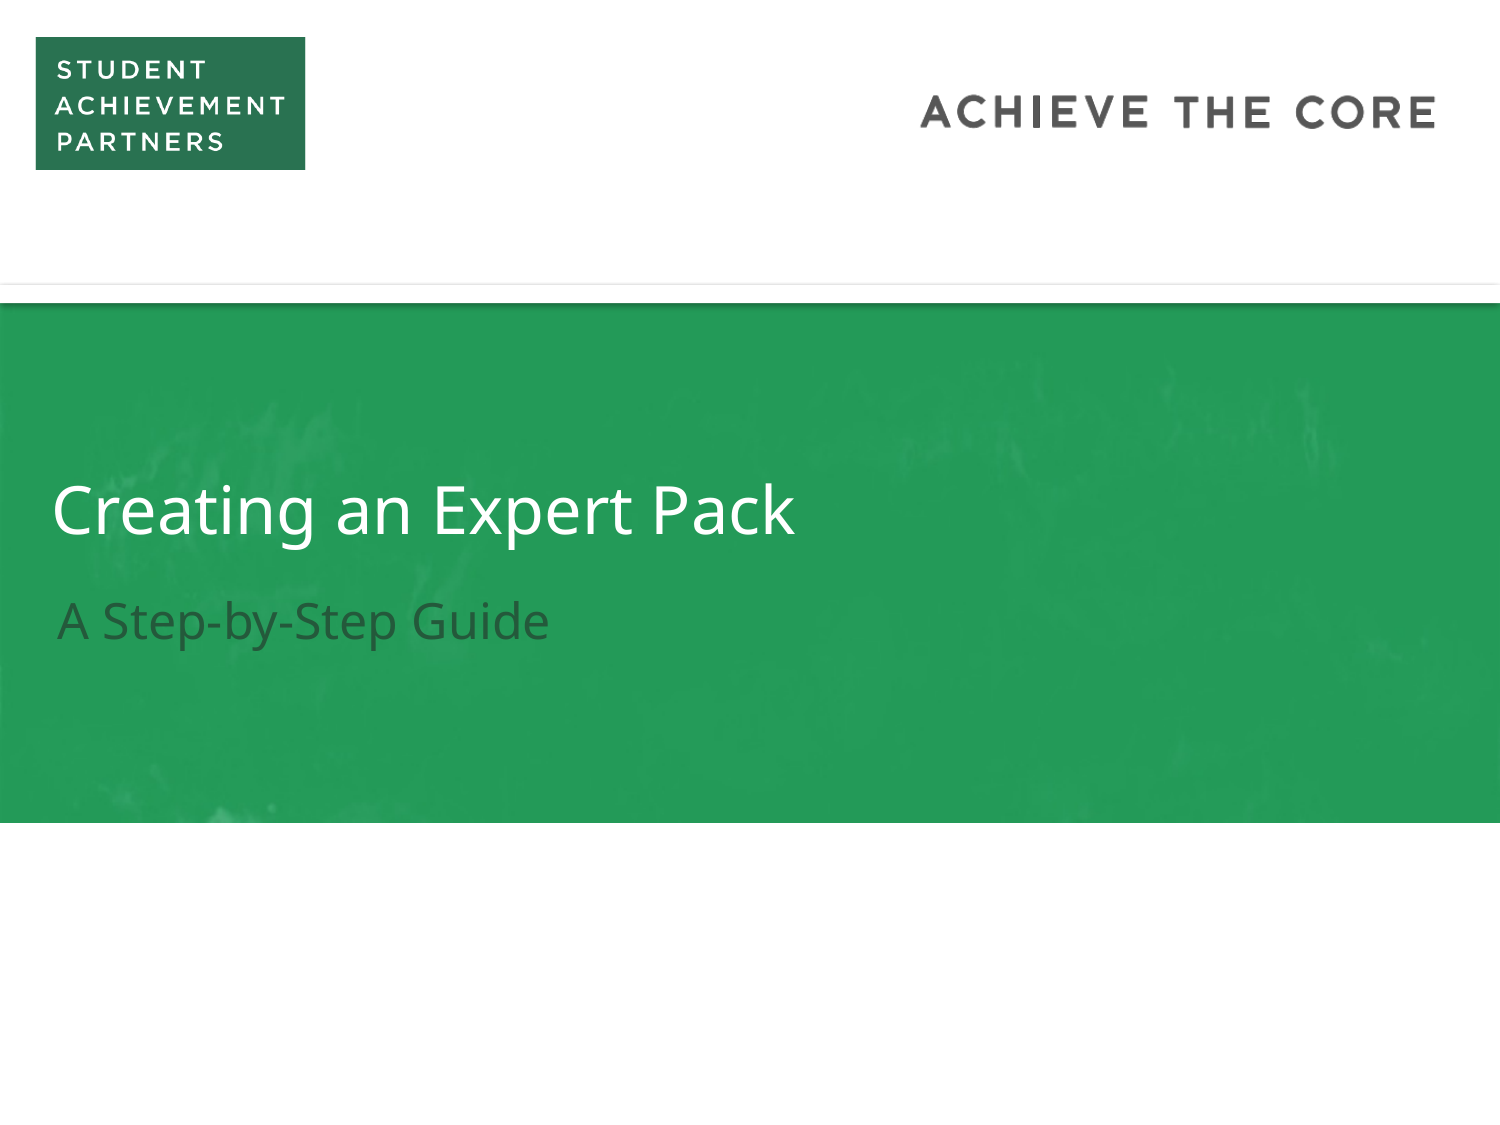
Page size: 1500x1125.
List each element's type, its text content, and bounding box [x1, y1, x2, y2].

picture [0, 304, 1500, 823]
subtitle A Step-by-Step Guide [42, 582, 1484, 713]
title Creating an Expert Pack [35, 387, 1478, 629]
